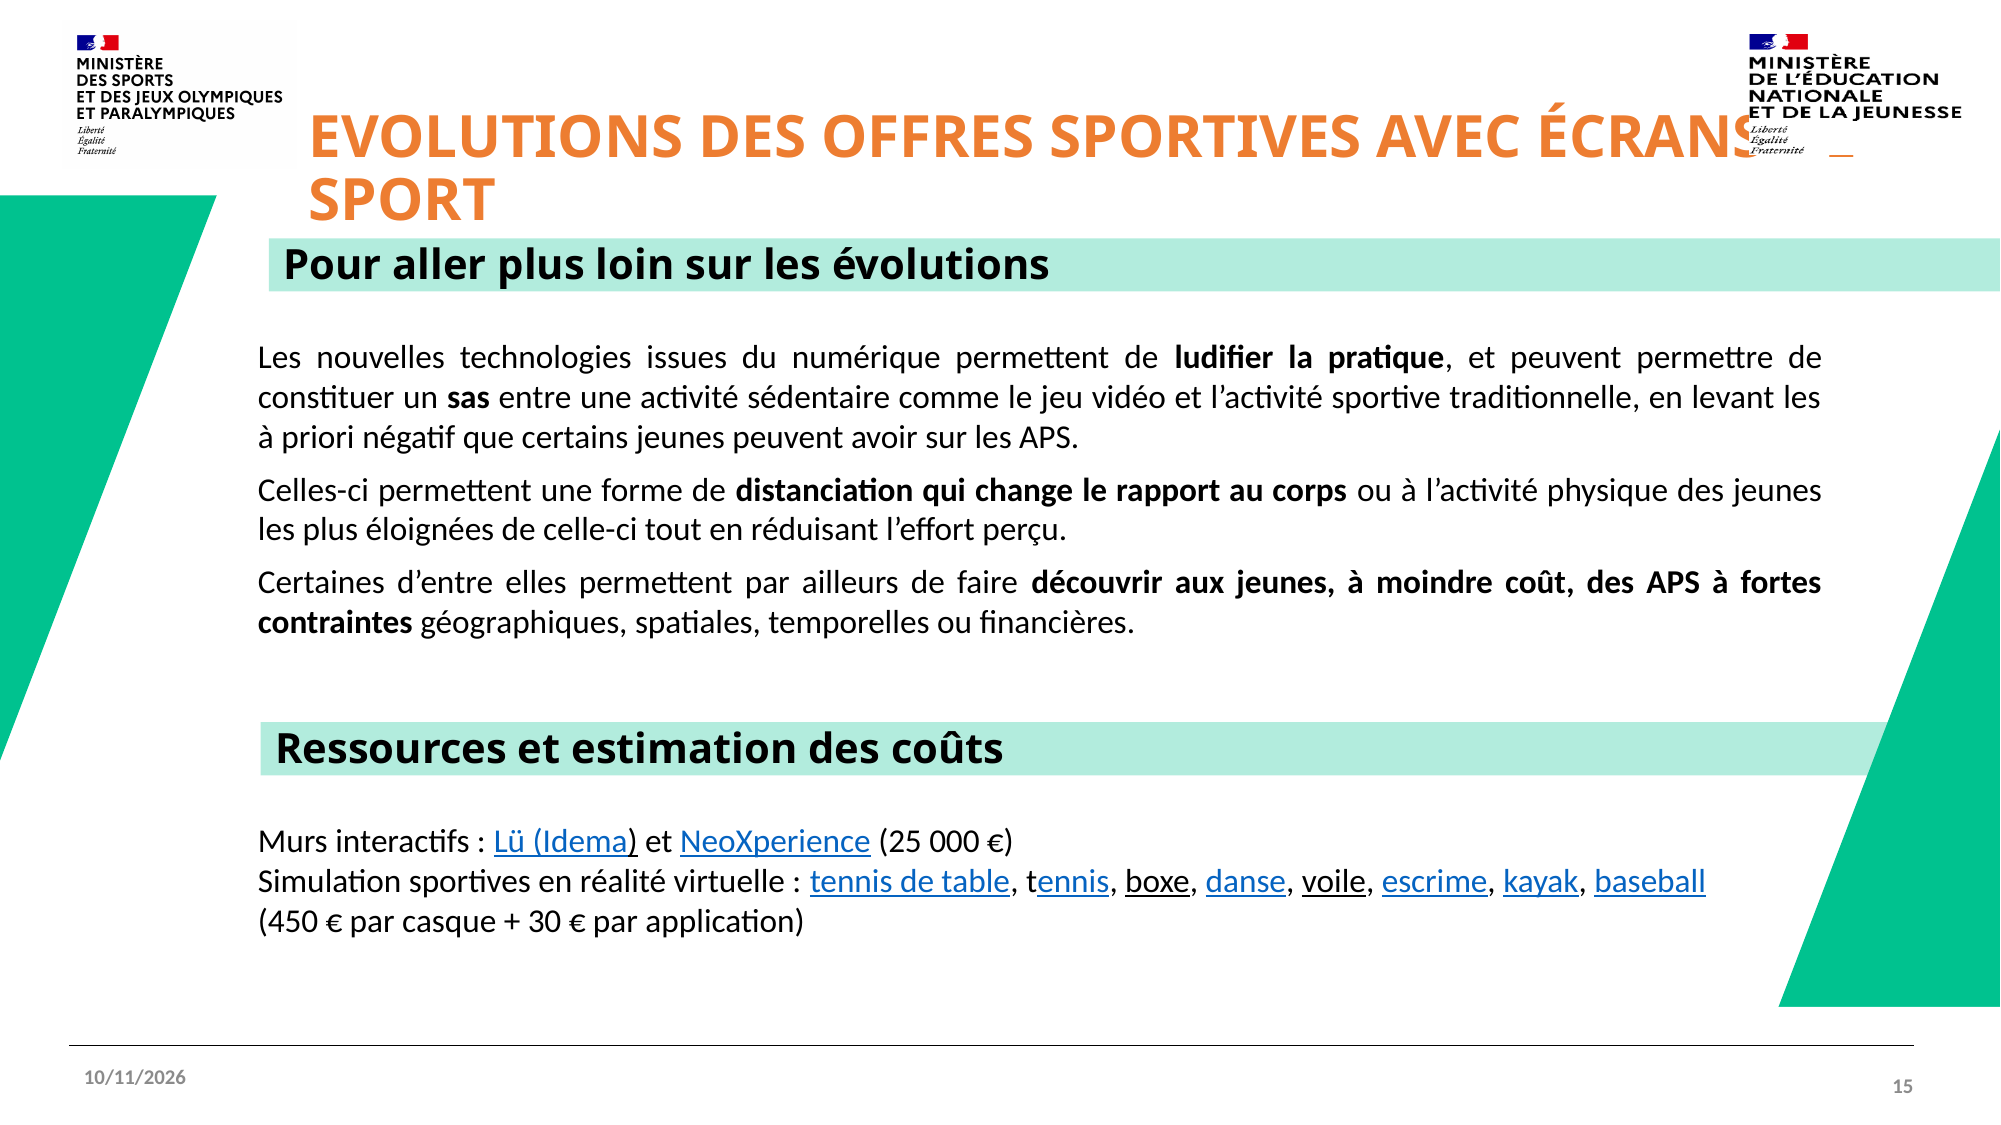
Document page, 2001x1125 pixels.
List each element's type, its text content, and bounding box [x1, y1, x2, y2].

text_box Ressources et estimation des coûts [260, 722, 2000, 776]
picture [62, 20, 297, 169]
text_box Pour aller plus loin sur les évolutions [268, 238, 2000, 292]
text_box Murs interactifs : Lü (Idema) et NeoXperience (25 000 €) Simulation sportives en réalité virtuelle : tennis de table, tennis, boxe, danse, voile, escrime, kayak, baseball (450 € par casque + 30 € par application) [243, 811, 1912, 947]
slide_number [69, 1046, 519, 1107]
text_box Les nouvelles technologies issues du numérique permettent de ludifier la pratique, et peuvent permettre de constituer un sas entre une activité sédentaire comme le jeu vidéo et l’activité sportive traditionnelle, en levant les à priori négatif que certains jeunes peuvent avoir sur les APS. Celles-ci permettent une forme de distanciation qui change le rapport au corps ou à l’activité physique des jeunes les plus éloignées de celle-ci tout en réduisant l’effort perçu. Certaines d’entre elles permettent par ailleurs de faire découvrir aux jeunes, à moindre coût, des APS à fortes contraintes géographiques, spatiales, temporelles ou financières. [243, 327, 1838, 705]
picture [1749, 34, 1963, 155]
title EVOLUTIONS des Offres Sportives avec écrans – E SPORT [294, 96, 2000, 238]
slide_number 15 [1618, 1046, 1914, 1125]
